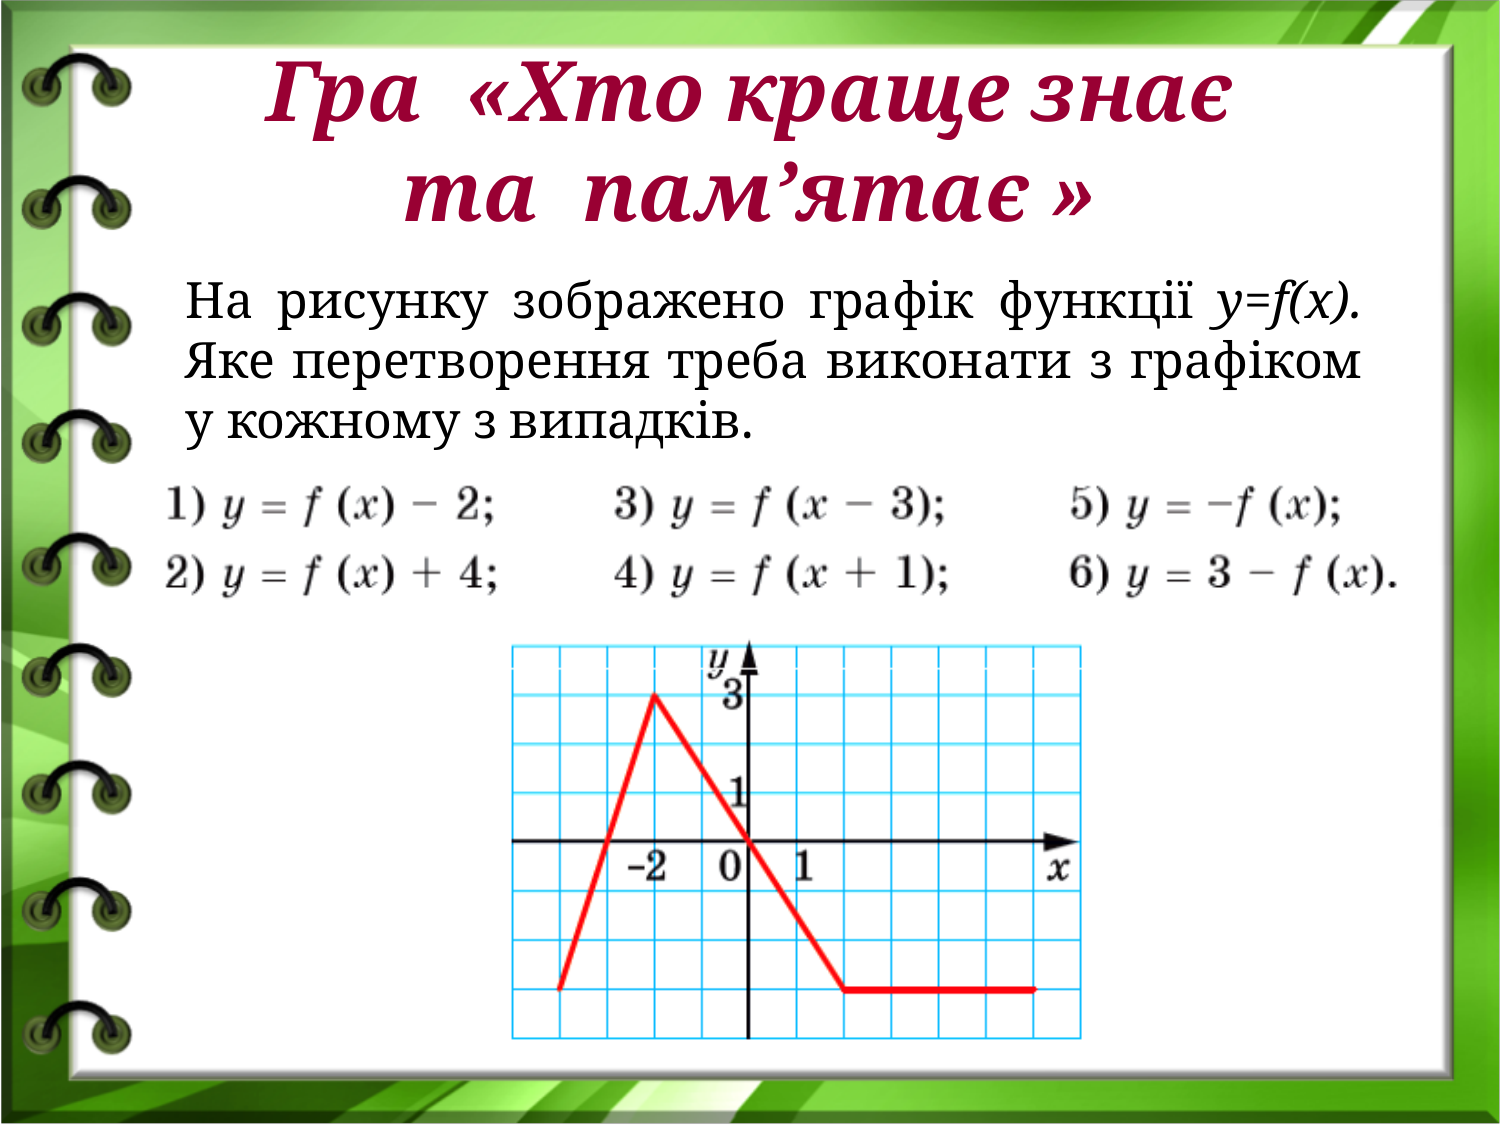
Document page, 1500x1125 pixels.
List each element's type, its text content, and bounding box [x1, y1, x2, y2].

text_box На рисунку зображено графік функції y=f(x). Яке перетворення треба виконати з графіком у кожному з випадків. [171, 260, 1378, 456]
picture [0, 0, 1500, 1125]
title Гра «Хто краще знає та пам’ятає » [75, 80, 1425, 197]
